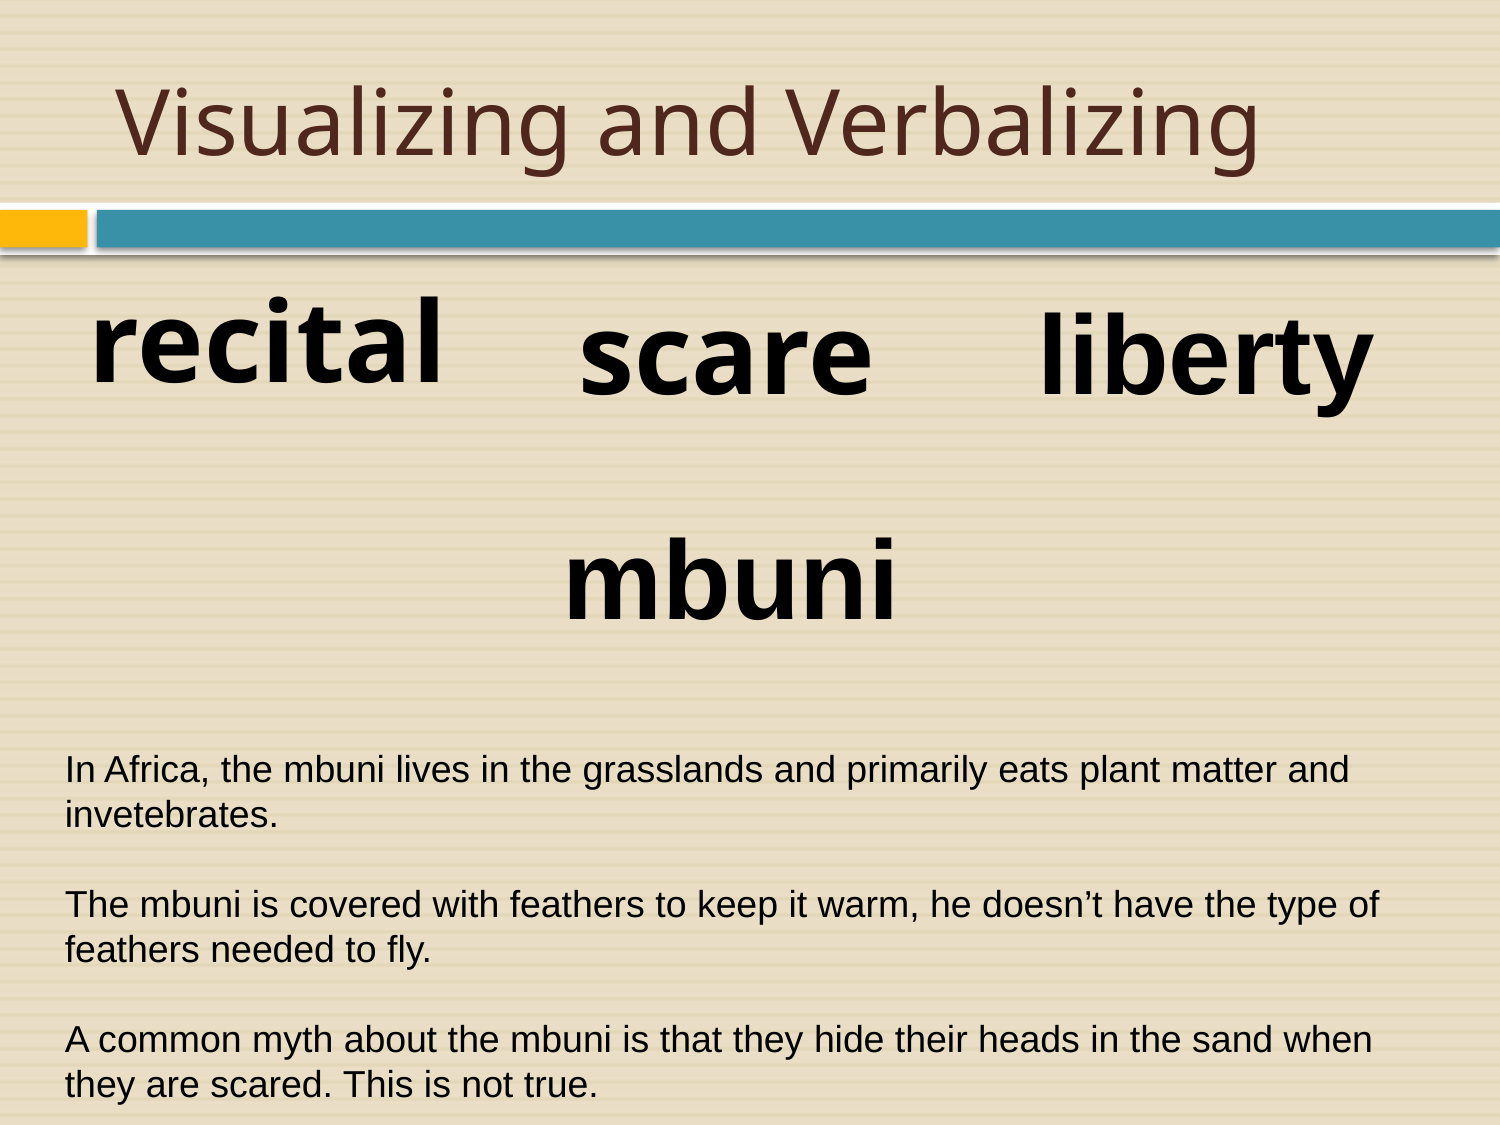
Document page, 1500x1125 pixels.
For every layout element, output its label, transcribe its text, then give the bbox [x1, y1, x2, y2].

text_box In Africa, the mbuni lives in the grasslands and primarily eats plant matter and invetebrates. The mbuni is covered with feathers to keep it warm, he doesn’t have the type of feathers needed to fly. A common myth about the mbuni is that they hide their heads in the sand when they are scared. This is not true. [50, 737, 1425, 1125]
text_box liberty [1022, 274, 1390, 425]
text_box recital [74, 262, 462, 413]
title Visualizing and Verbalizing [100, 37, 1439, 201]
text_box mbuni [547, 499, 915, 650]
text_box scare [563, 274, 920, 425]
